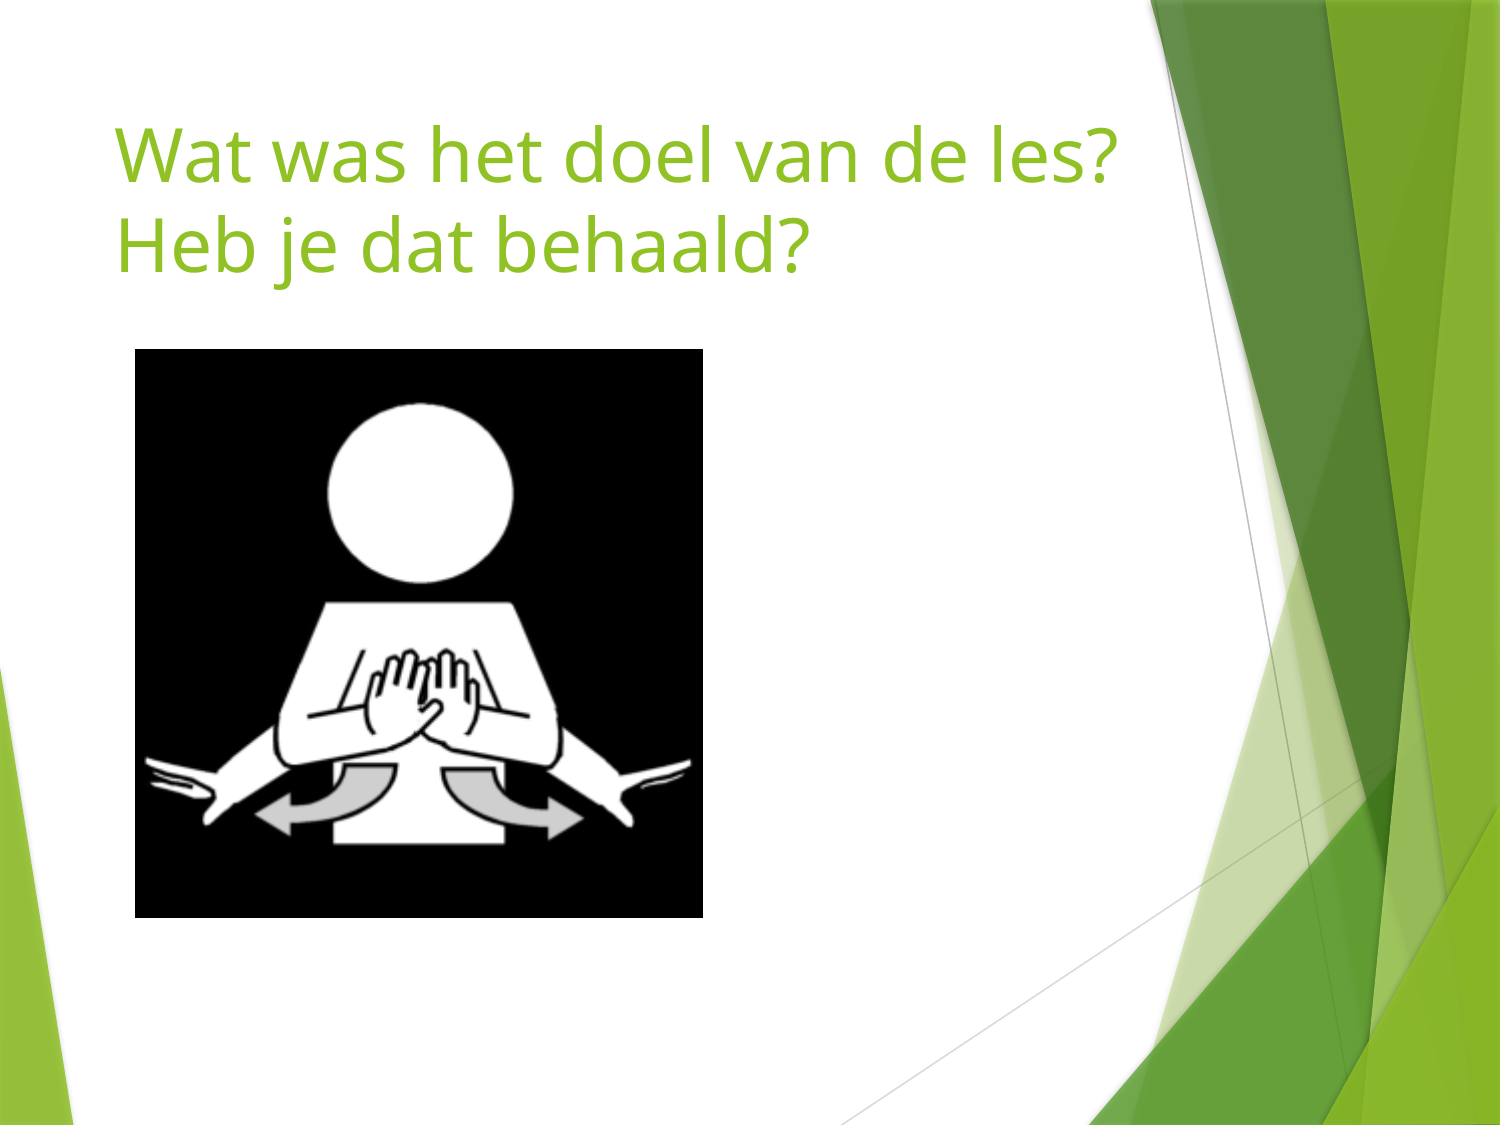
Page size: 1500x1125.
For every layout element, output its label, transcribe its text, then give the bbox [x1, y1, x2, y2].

title Wat was het doel van de les? Heb je dat behaald? [99, 99, 1142, 317]
picture [135, 349, 704, 918]
